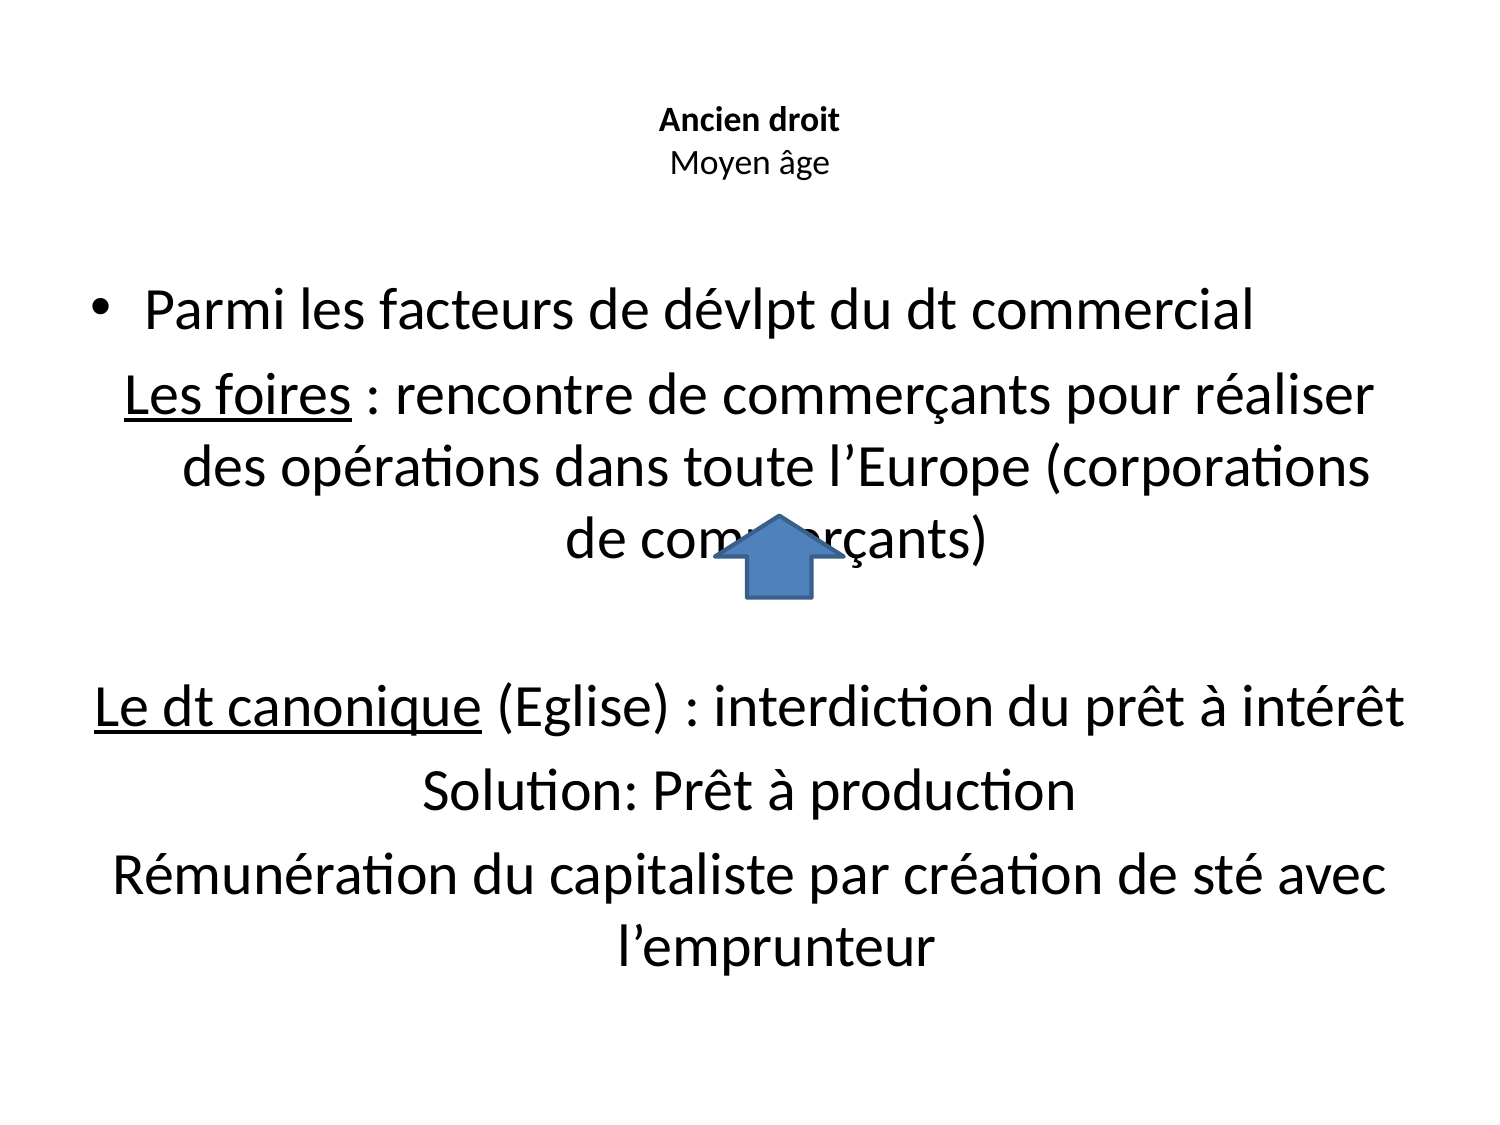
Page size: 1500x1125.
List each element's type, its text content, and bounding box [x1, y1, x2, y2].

list Parmi les facteurs de dévlpt du dt commercial Les foires : rencontre de commerçants pour réaliser des opérations dans toute l’Europe (corporations de commerçants) Le dt canonique (Eglise) : interdiction du prêt à intérêt Solution: Prêt à production Rémunération du capitaliste par création de sté avec l’emprunteur [75, 262, 1425, 1005]
text_box [712, 513, 846, 600]
title Ancien droit Moyen âge [75, 45, 1425, 233]
